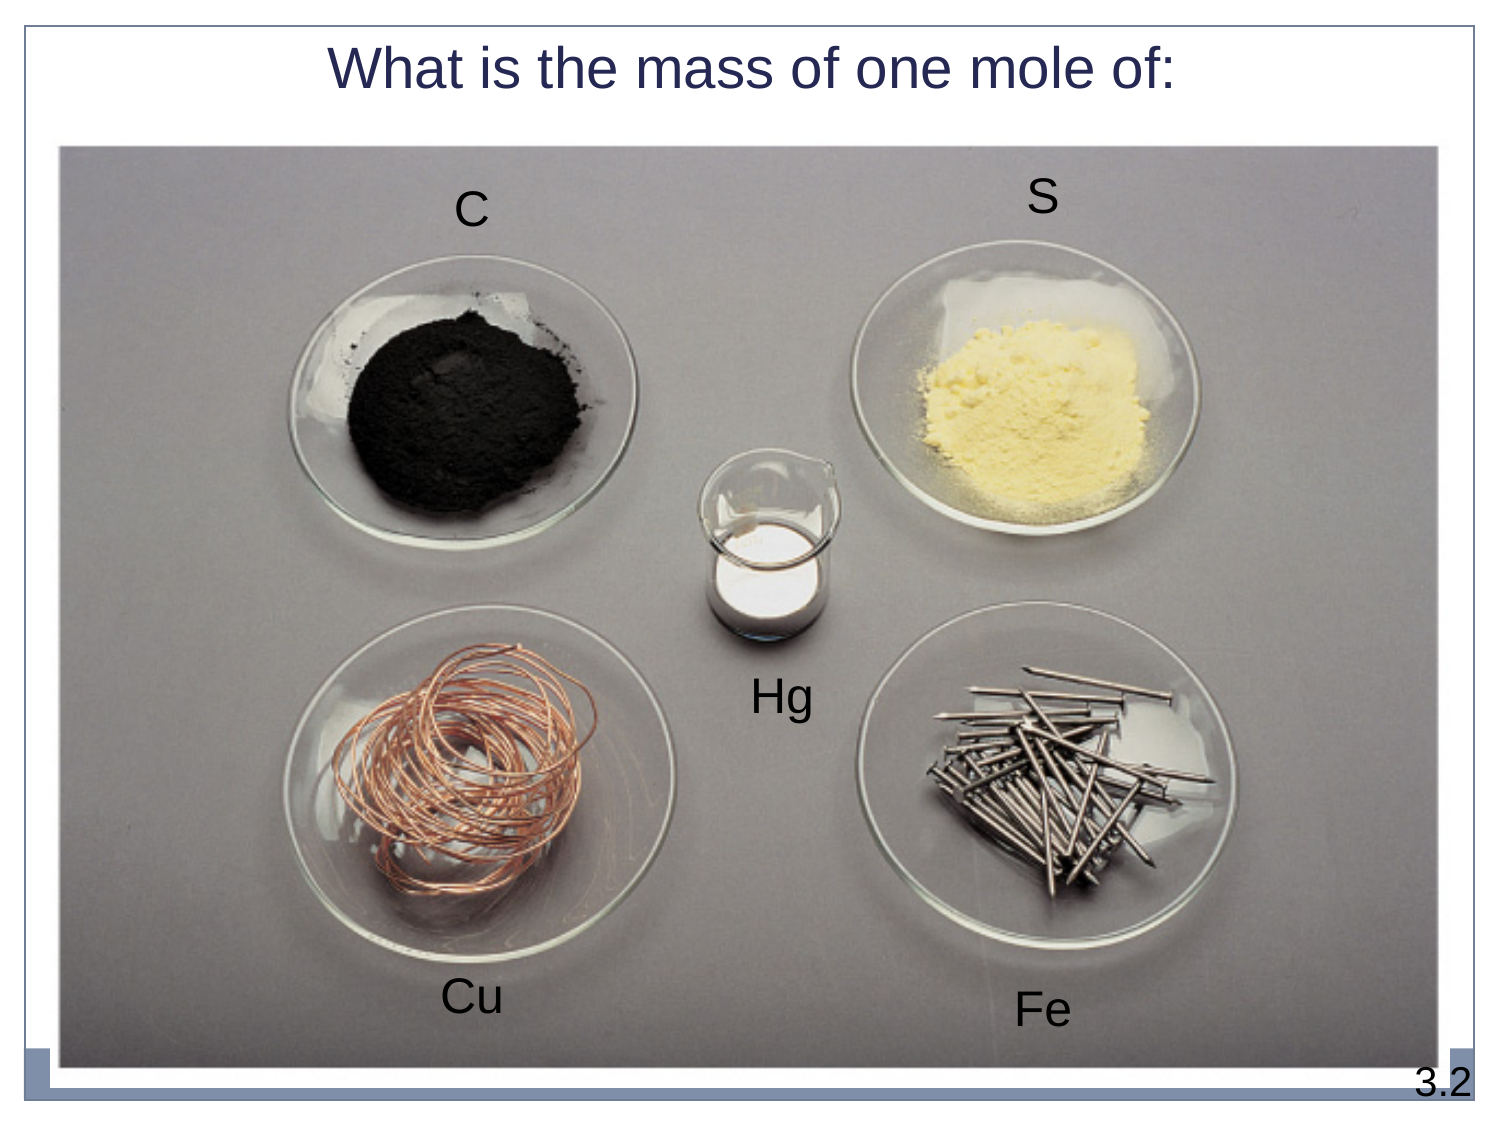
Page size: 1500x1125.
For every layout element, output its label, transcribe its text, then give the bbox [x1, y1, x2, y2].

text_box 3.2 [1399, 1047, 1488, 1113]
text_box What is the mass of one mole of: [312, 23, 1193, 108]
picture [49, 139, 1451, 1088]
